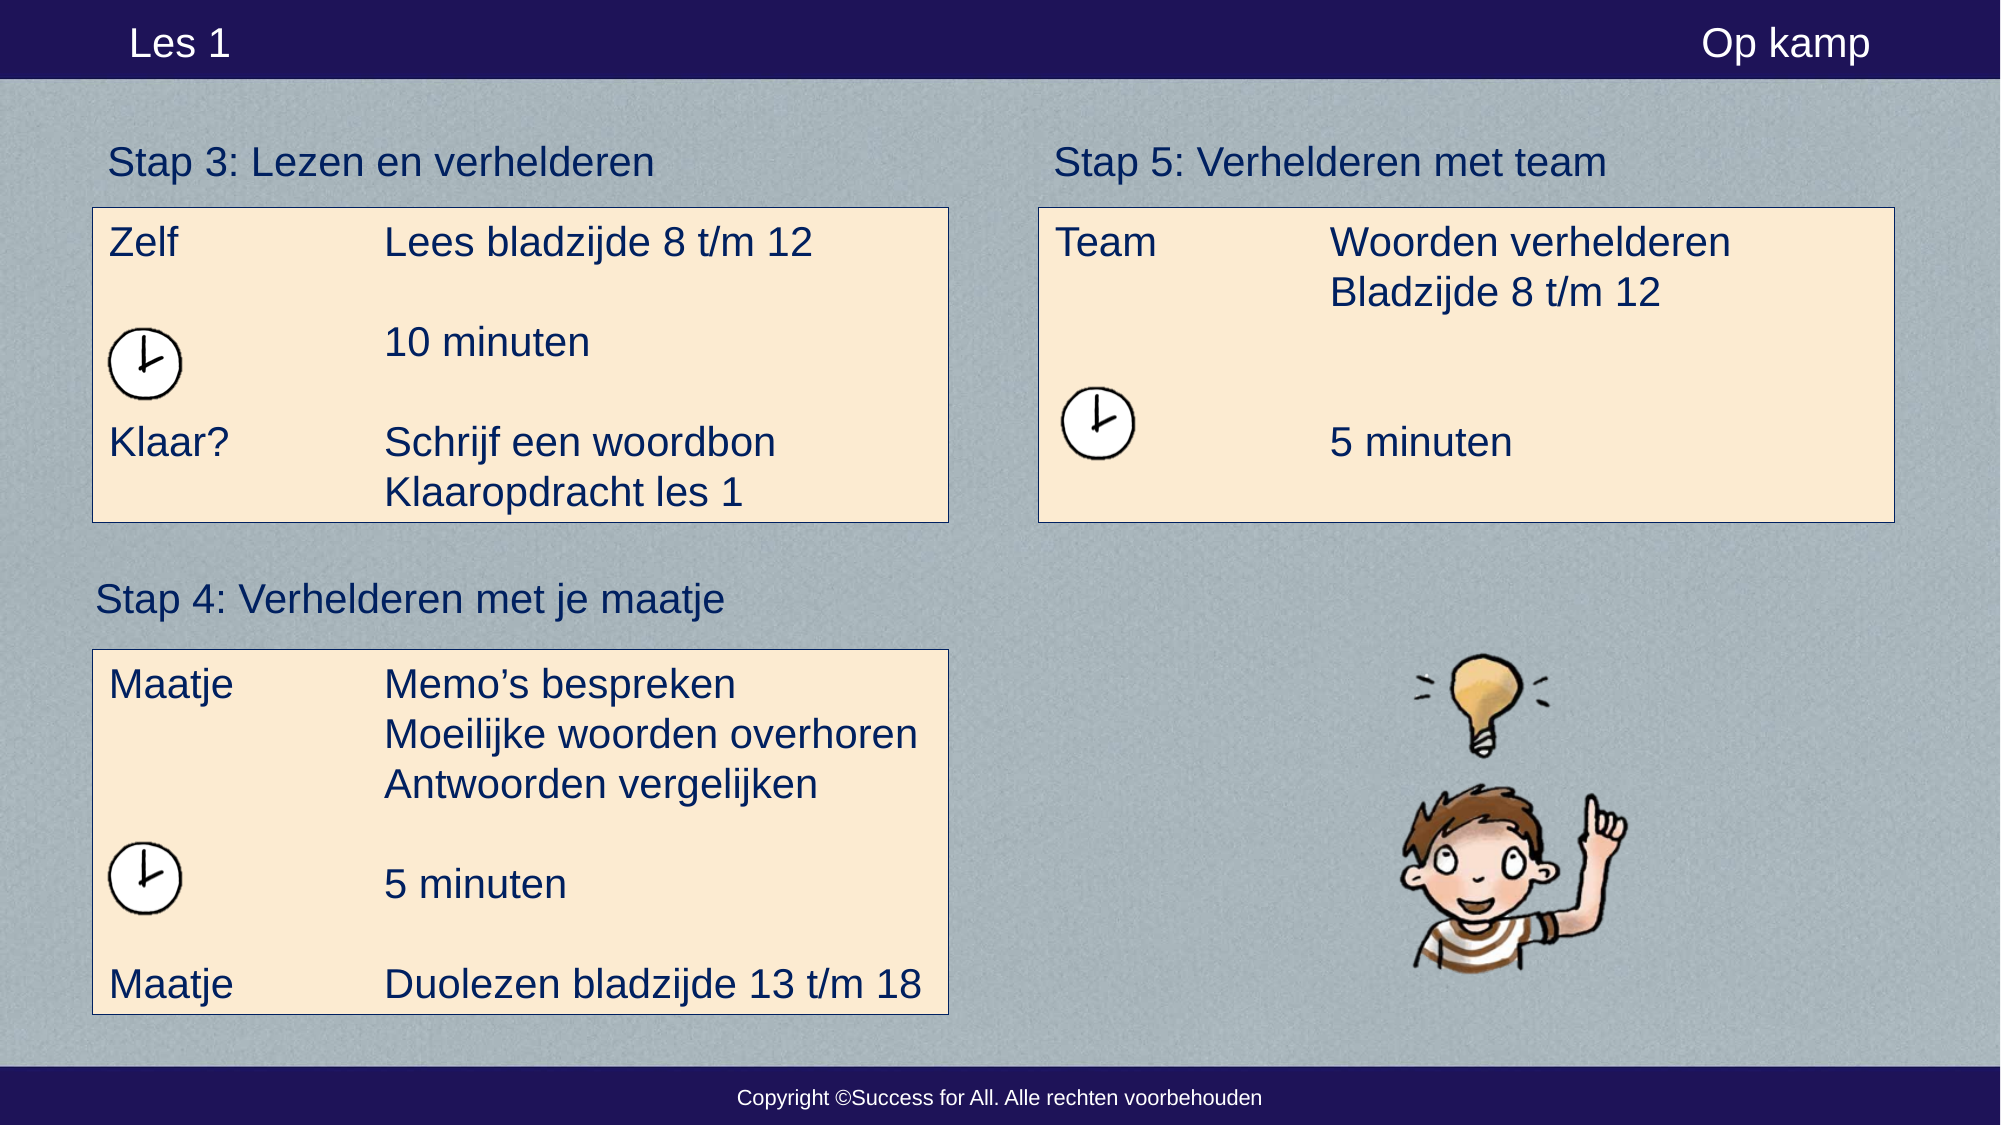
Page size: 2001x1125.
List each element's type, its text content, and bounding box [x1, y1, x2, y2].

text_box Team Woorden verhelderen Bladzijde 8 t/m 12 5 minuten [1038, 207, 1895, 523]
text_box Les 1 [114, 8, 354, 73]
text_box Zelf Lees bladzijde 8 t/m 12 10 minuten Klaar? Schrijf een woordbon Klaaropdracht les 1 [92, 207, 949, 523]
picture [0, 0, 2001, 1125]
text_box Stap 4: Verhelderen met je maatje [45, 564, 932, 630]
text_box Copyright ©Success for All. Alle rechten voorbehouden [0, 1076, 2000, 1125]
text_box Op kamp [999, 8, 1886, 73]
text_box Stap 3: Lezen en verhelderen [92, 127, 885, 192]
text_box Stap 5: Verhelderen met team [1038, 127, 1877, 192]
text_box Maatje Memo’s bespreken Moeilijke woorden overhoren Antwoorden vergelijken 5 minuten Maatje Duolezen bladzijde 13 t/m 18 [92, 649, 949, 1015]
